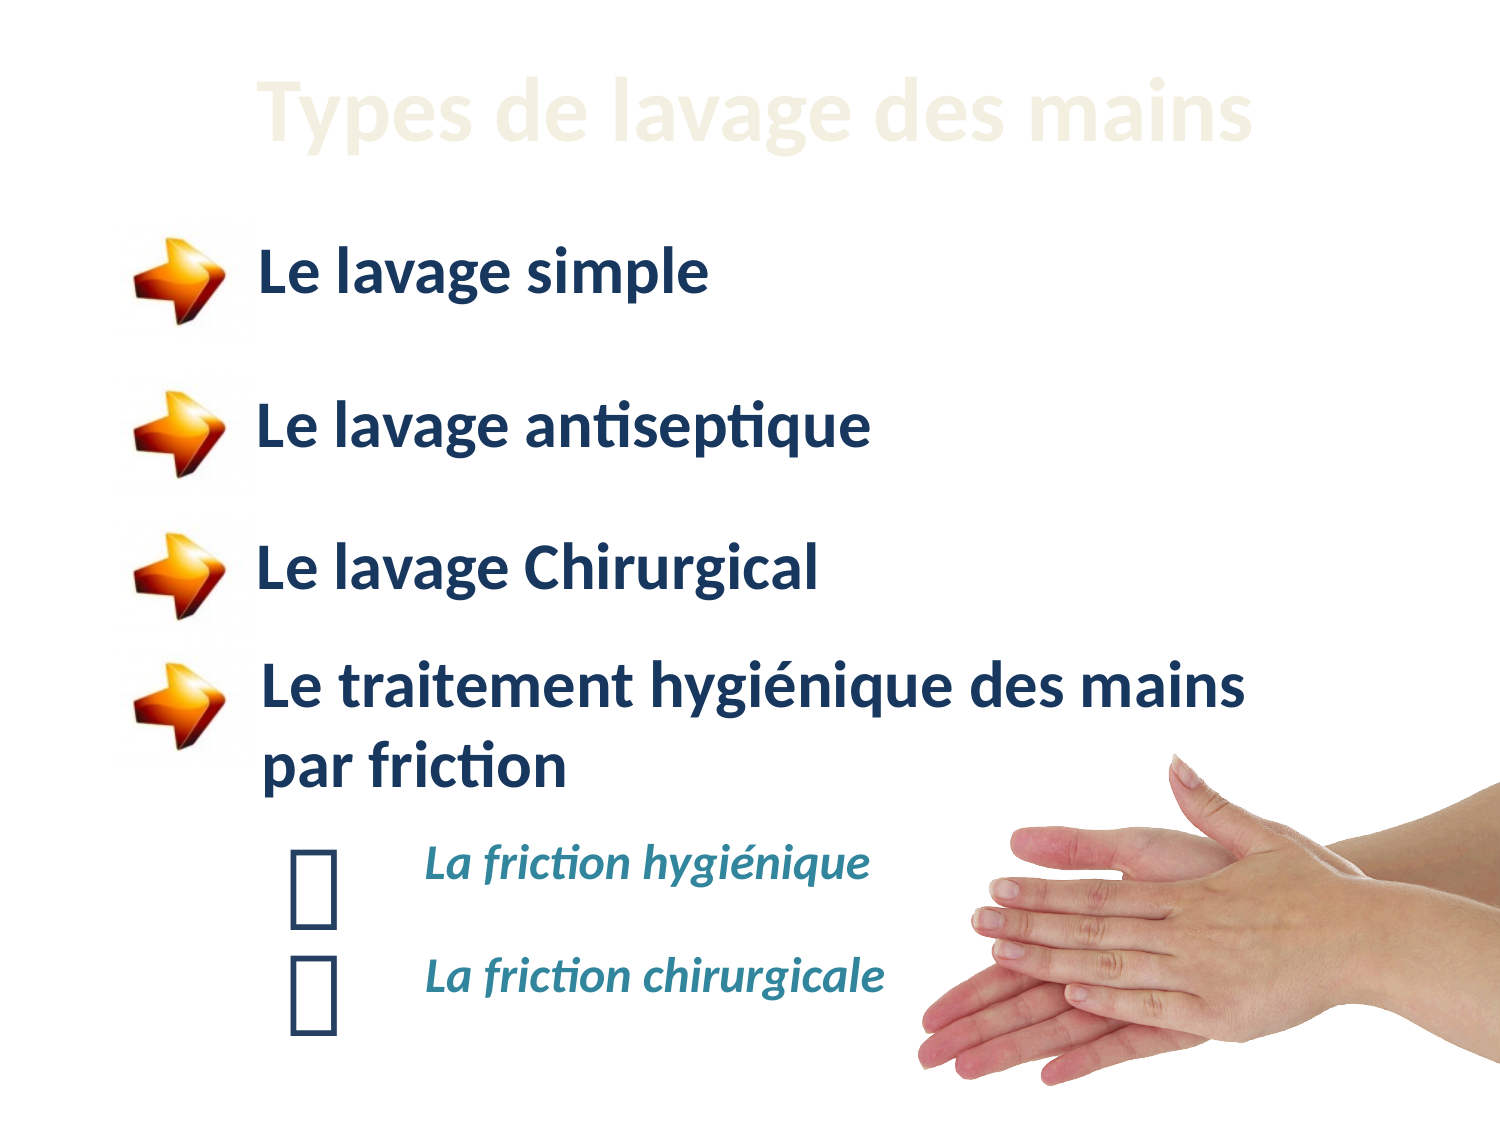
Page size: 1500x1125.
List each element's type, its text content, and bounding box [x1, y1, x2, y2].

text_box La friction hygiénique [409, 822, 880, 897]
picture [111, 219, 255, 339]
text_box Le traitement hygiénique des mains par friction [246, 633, 1277, 808]
picture [885, 715, 1500, 1125]
text_box Le lavage simple [255, 219, 726, 315]
picture [111, 514, 255, 634]
text_box  [265, 810, 396, 916]
picture [111, 373, 255, 492]
text_box Le lavage Chirurgical [256, 515, 963, 610]
text_box Types de lavage des mains [112, 42, 1400, 168]
text_box La friction chirurgicale [410, 935, 880, 1011]
picture [111, 644, 255, 764]
text_box  [265, 916, 396, 1067]
text_box Le lavage antiseptique [256, 373, 939, 469]
